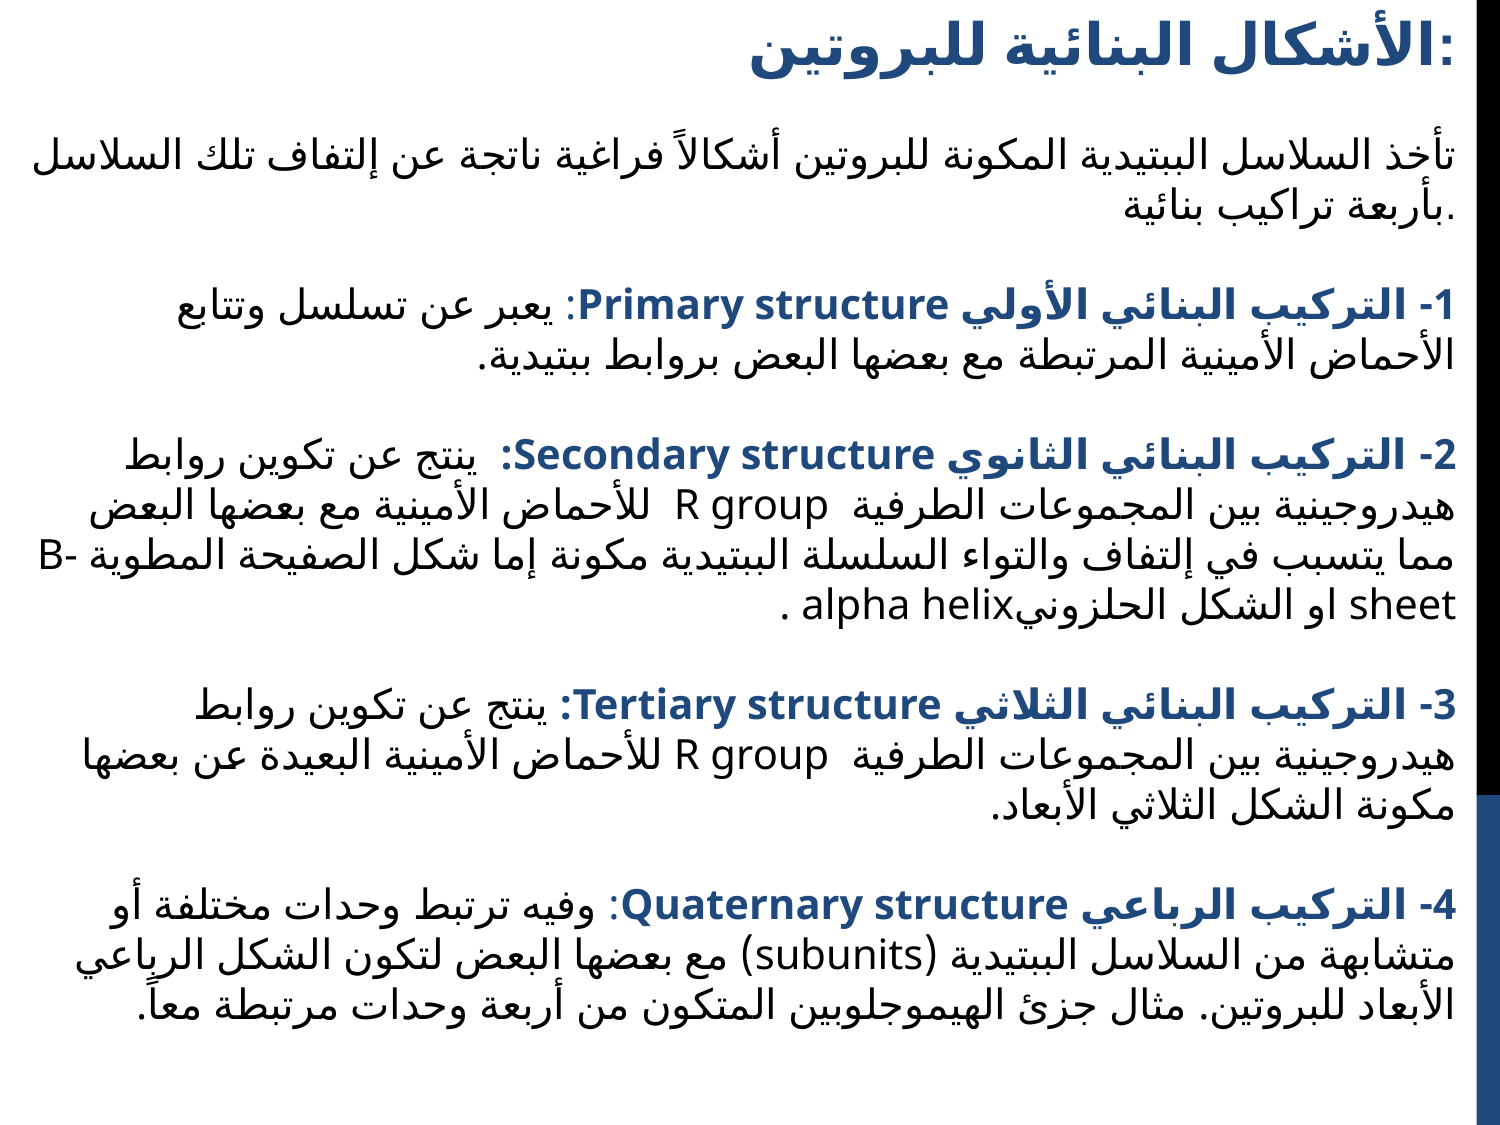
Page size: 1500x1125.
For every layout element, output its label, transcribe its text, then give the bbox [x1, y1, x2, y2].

text_box الأشكال البنائية للبروتين: تأخذ السلاسل الببتيدية المكونة للبروتين أشكالاً فراغية ناتجة عن إلتفاف تلك السلاسل بأربعة تراكيب بنائية. 1- التركيب البنائي الأولي Primary structure: يعبر عن تسلسل وتتابع الأحماض الأمينية المرتبطة مع بعضها البعض بروابط ببتيدية. 2- التركيب البنائي الثانوي Secondary structure: ينتج عن تكوين روابط هيدروجينية بين المجموعات الطرفية R group للأحماض الأمينية مع بعضها البعض مما يتسبب في إلتفاف والتواء السلسلة الببتيدية مكونة إما شكل الصفيحة المطوية B-sheet او الشكل الحلزونيalpha helix . 3- التركيب البنائي الثلاثي Tertiary structure: ينتج عن تكوين روابط هيدروجينية بين المجموعات الطرفية R group للأحماض الأمينية البعيدة عن بعضها مكونة الشكل الثلاثي الأبعاد. 4- التركيب الرباعي Quaternary structure: وفيه ترتبط وحدات مختلفة أو متشابهة من السلاسل الببتيدية (subunits) مع بعضها البعض لتكون الشكل الرباعي الأبعاد للبروتين. مثال جزئ الهيموجلوبين المتكون من أربعة وحدات مرتبطة معاً. [12, 0, 1472, 1125]
